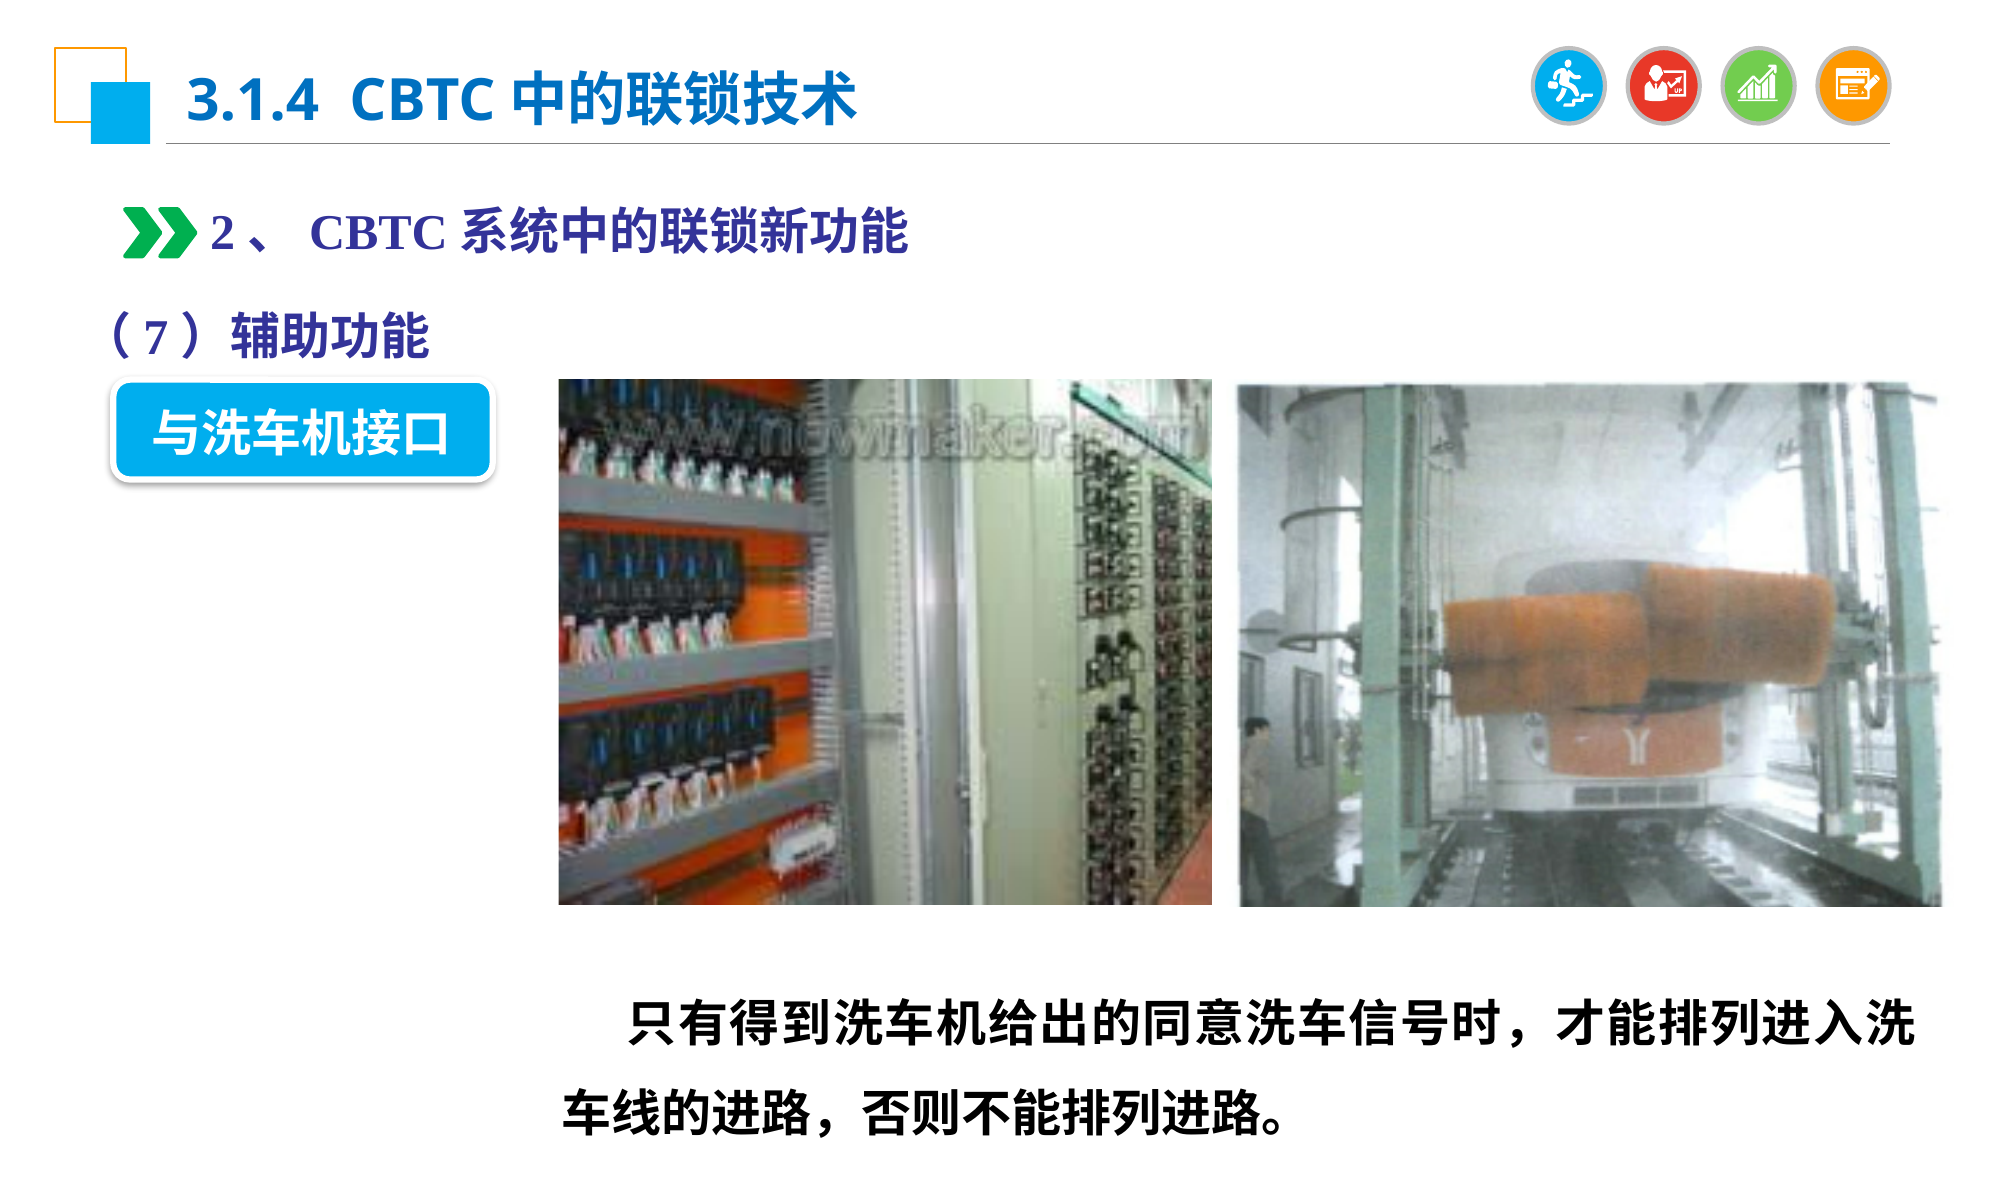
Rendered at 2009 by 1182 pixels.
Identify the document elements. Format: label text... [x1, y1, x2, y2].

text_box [124, 191, 970, 269]
picture [1226, 379, 1954, 908]
text_box 3.1.4 CBTC中的联锁技术 [165, 51, 880, 142]
picture [558, 379, 1213, 905]
text_box 只有得到洗车机给出的同意洗车信号时，才能排列进入洗车线的进路，否则不能排列进路。 [546, 953, 1930, 1149]
text_box （7）辅助功能 [66, 297, 1426, 373]
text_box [113, 379, 493, 480]
